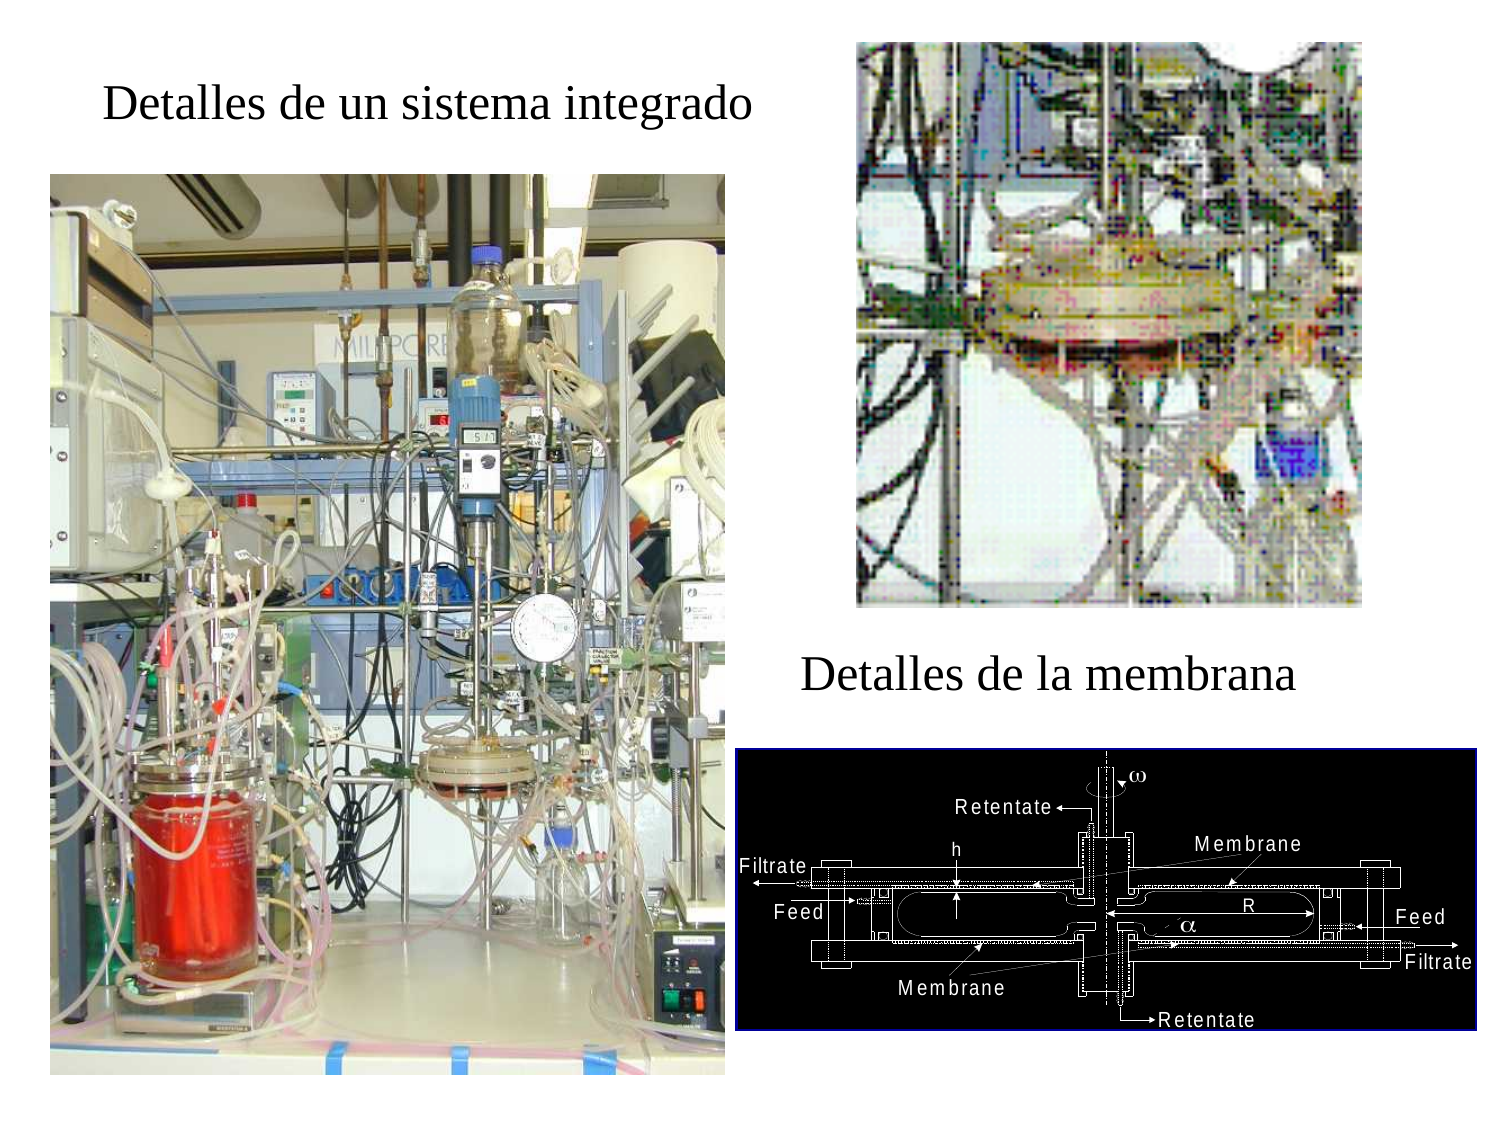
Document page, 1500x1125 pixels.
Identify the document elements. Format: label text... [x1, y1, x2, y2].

picture [855, 42, 1362, 608]
text_box Detalles de la membrana [785, 633, 1461, 708]
text_box Detalles de un sistema integrado [1365, 62, 1375, 138]
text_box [737, 749, 1476, 1030]
text_box Detalles de un sistema integrado [87, 62, 850, 138]
picture [49, 174, 726, 1076]
